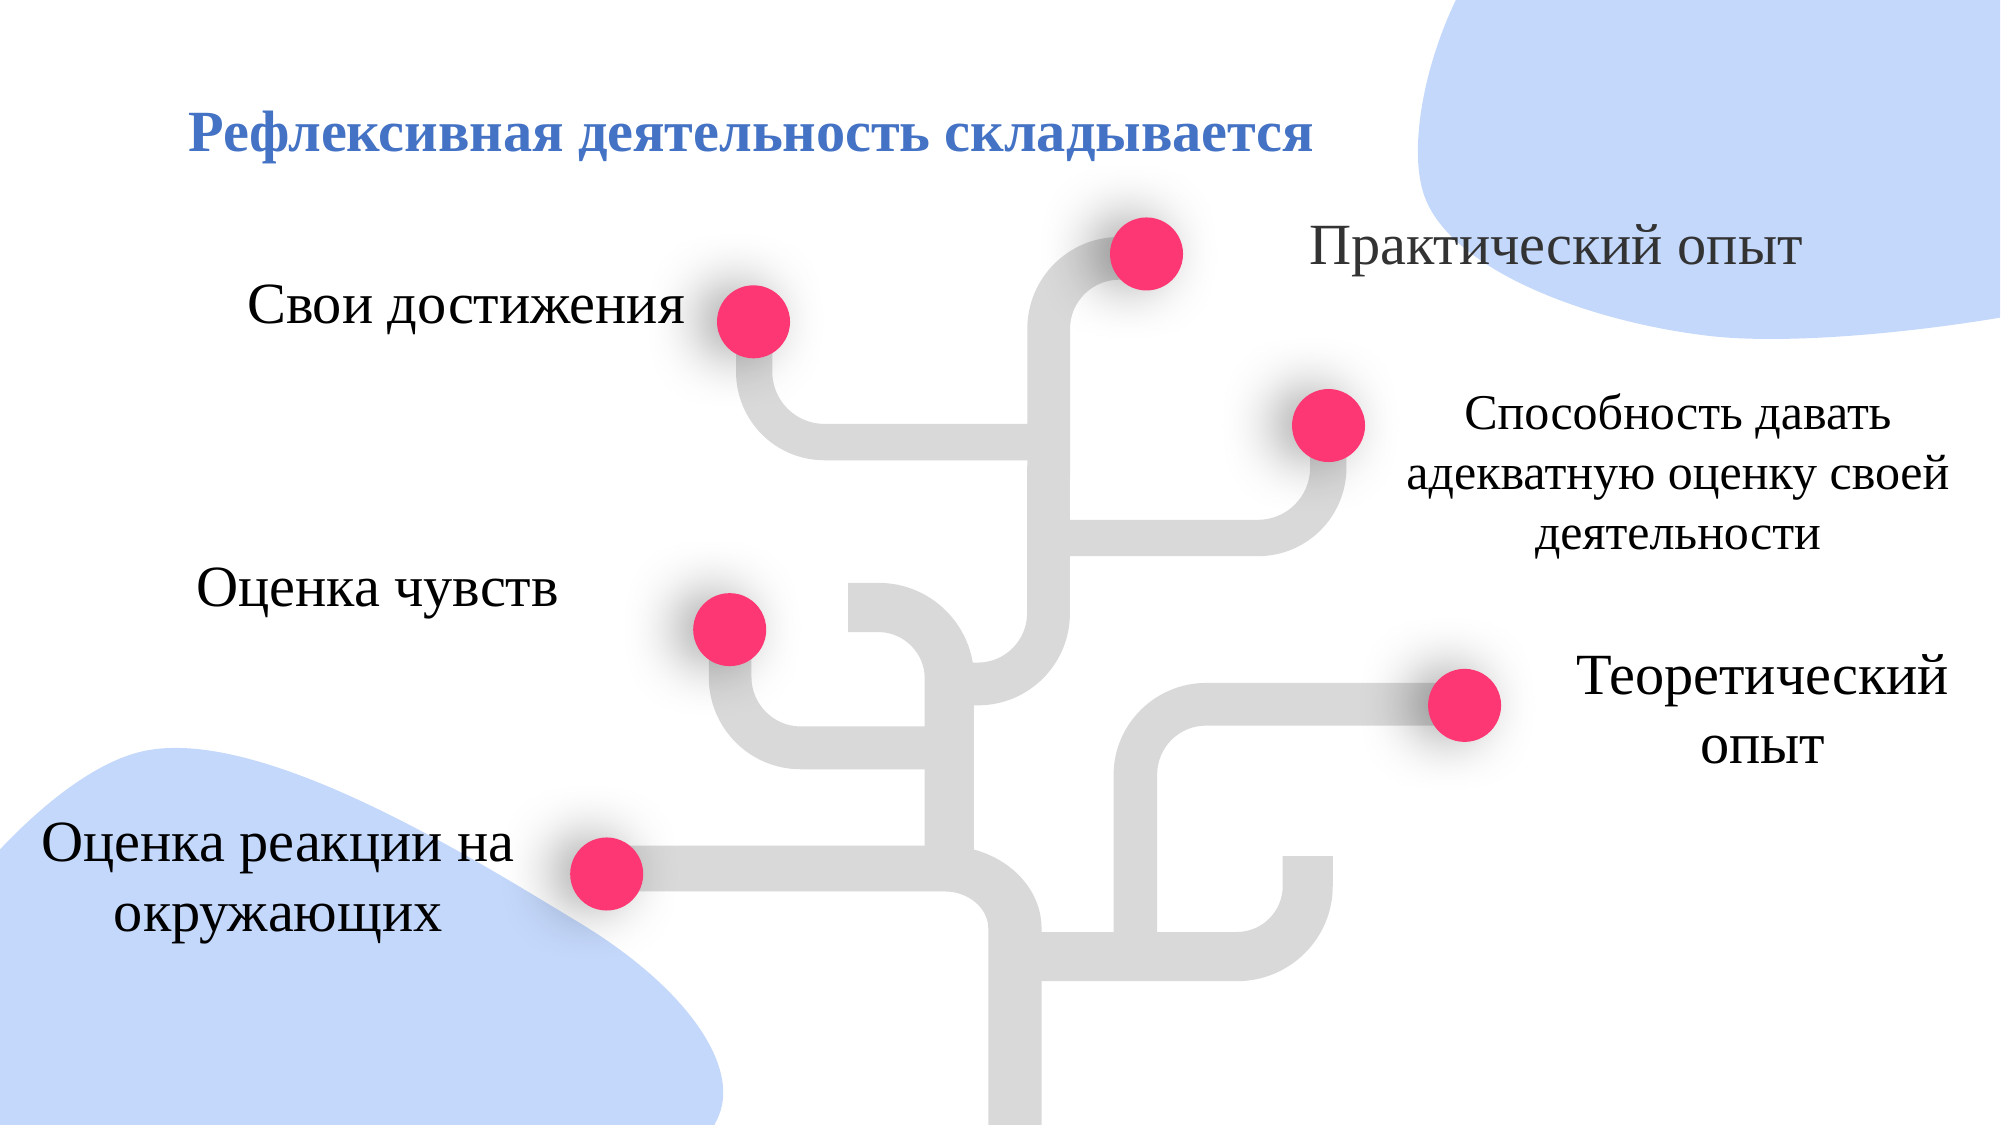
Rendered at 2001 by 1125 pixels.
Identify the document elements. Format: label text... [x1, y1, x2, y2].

text_box [1070, 485, 1345, 557]
text_box [848, 582, 974, 875]
text_box Оценка чувств [73, 542, 683, 624]
text_box [716, 285, 791, 359]
text_box [948, 477, 1070, 706]
text_box Способность давать адекватную оценку своей деятельности [1375, 373, 1981, 565]
text_box [654, 845, 1042, 1125]
text_box [711, 687, 949, 770]
text_box Практический опыт [1201, 200, 1912, 282]
text_box [1428, 668, 1502, 742]
text_box Оценка реакции на окружающих [0, 797, 557, 949]
text_box Теоретический опыт [1525, 630, 2000, 782]
text_box [693, 593, 767, 667]
text_box [570, 837, 644, 911]
text_box Свои достижения [230, 259, 703, 341]
text_box [1014, 856, 1333, 982]
text_box [1110, 223, 1184, 291]
text_box [1292, 388, 1366, 463]
text_box [1027, 258, 1079, 477]
text_box [1113, 682, 1381, 966]
text_box [738, 380, 1027, 461]
title Рефлексивная деятельность складывается [137, 42, 1366, 223]
